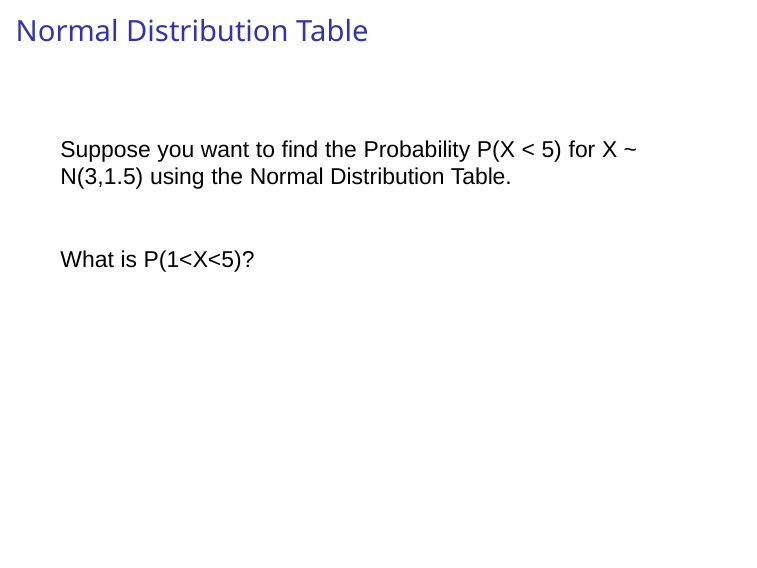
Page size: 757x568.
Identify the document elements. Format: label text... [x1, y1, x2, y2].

list Suppose you want to find the Probability P(X < 5) for X ~ N(3,1.5) using the Normal Distribution Table. What is P(1<X<5)? [60, 134, 696, 274]
title Normal Distribution Table [15, 11, 460, 48]
